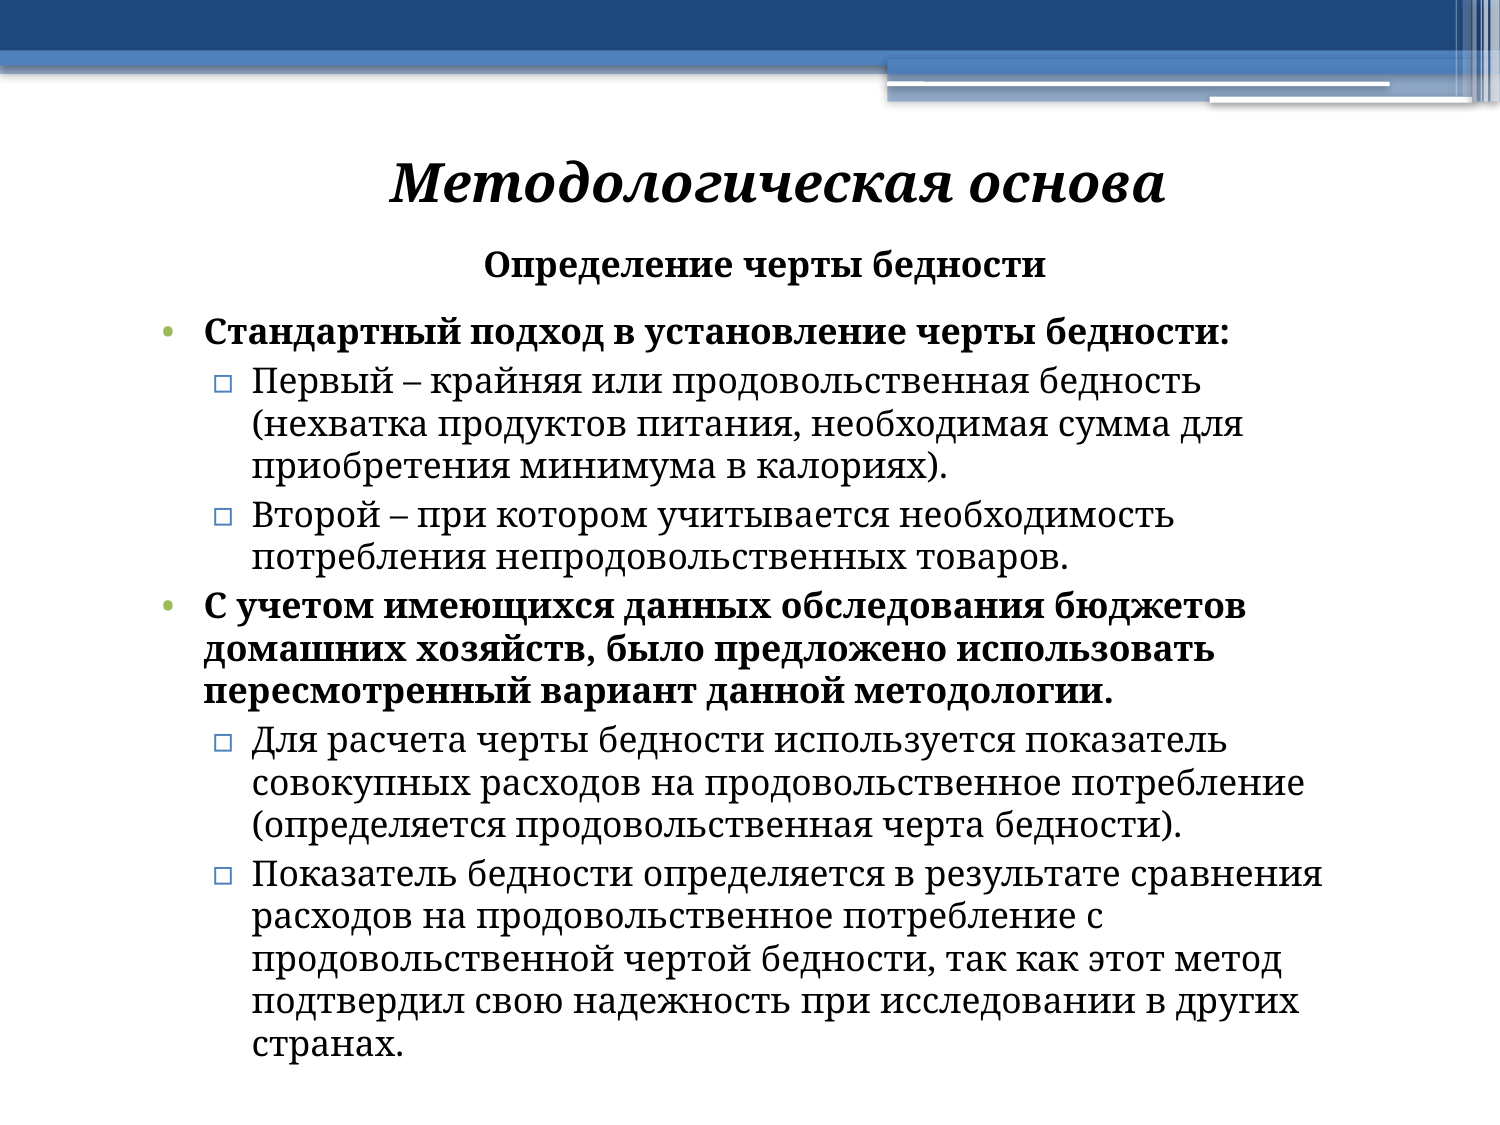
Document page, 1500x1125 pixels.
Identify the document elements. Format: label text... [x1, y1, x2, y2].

text_box Методологическая основа [152, 140, 1407, 221]
list Определение черты бедности Стандартный подход в установление черты бедности: Первый – крайняя или продовольственная бедность (нехватка продуктов питания, необходимая сумма для приобретения минимума в калориях). Второй – при котором учитывается необходимость потребления непродовольственных товаров. С учетом имеющихся данных обследования бюджетов домашних хозяйств, было предложено использовать пересмотренный вариант данной методологии. Для расчета черты бедности используется показатель совокупных расходов на продовольственное потребление (определяется продовольственная черта бедности). Показатель бедности определяется в результате сравнения расходов на продовольственное потребление с продовольственной чертой бедности, так как этот метод подтвердил свою надежность при исследовании в других странах. [128, 234, 1383, 1055]
